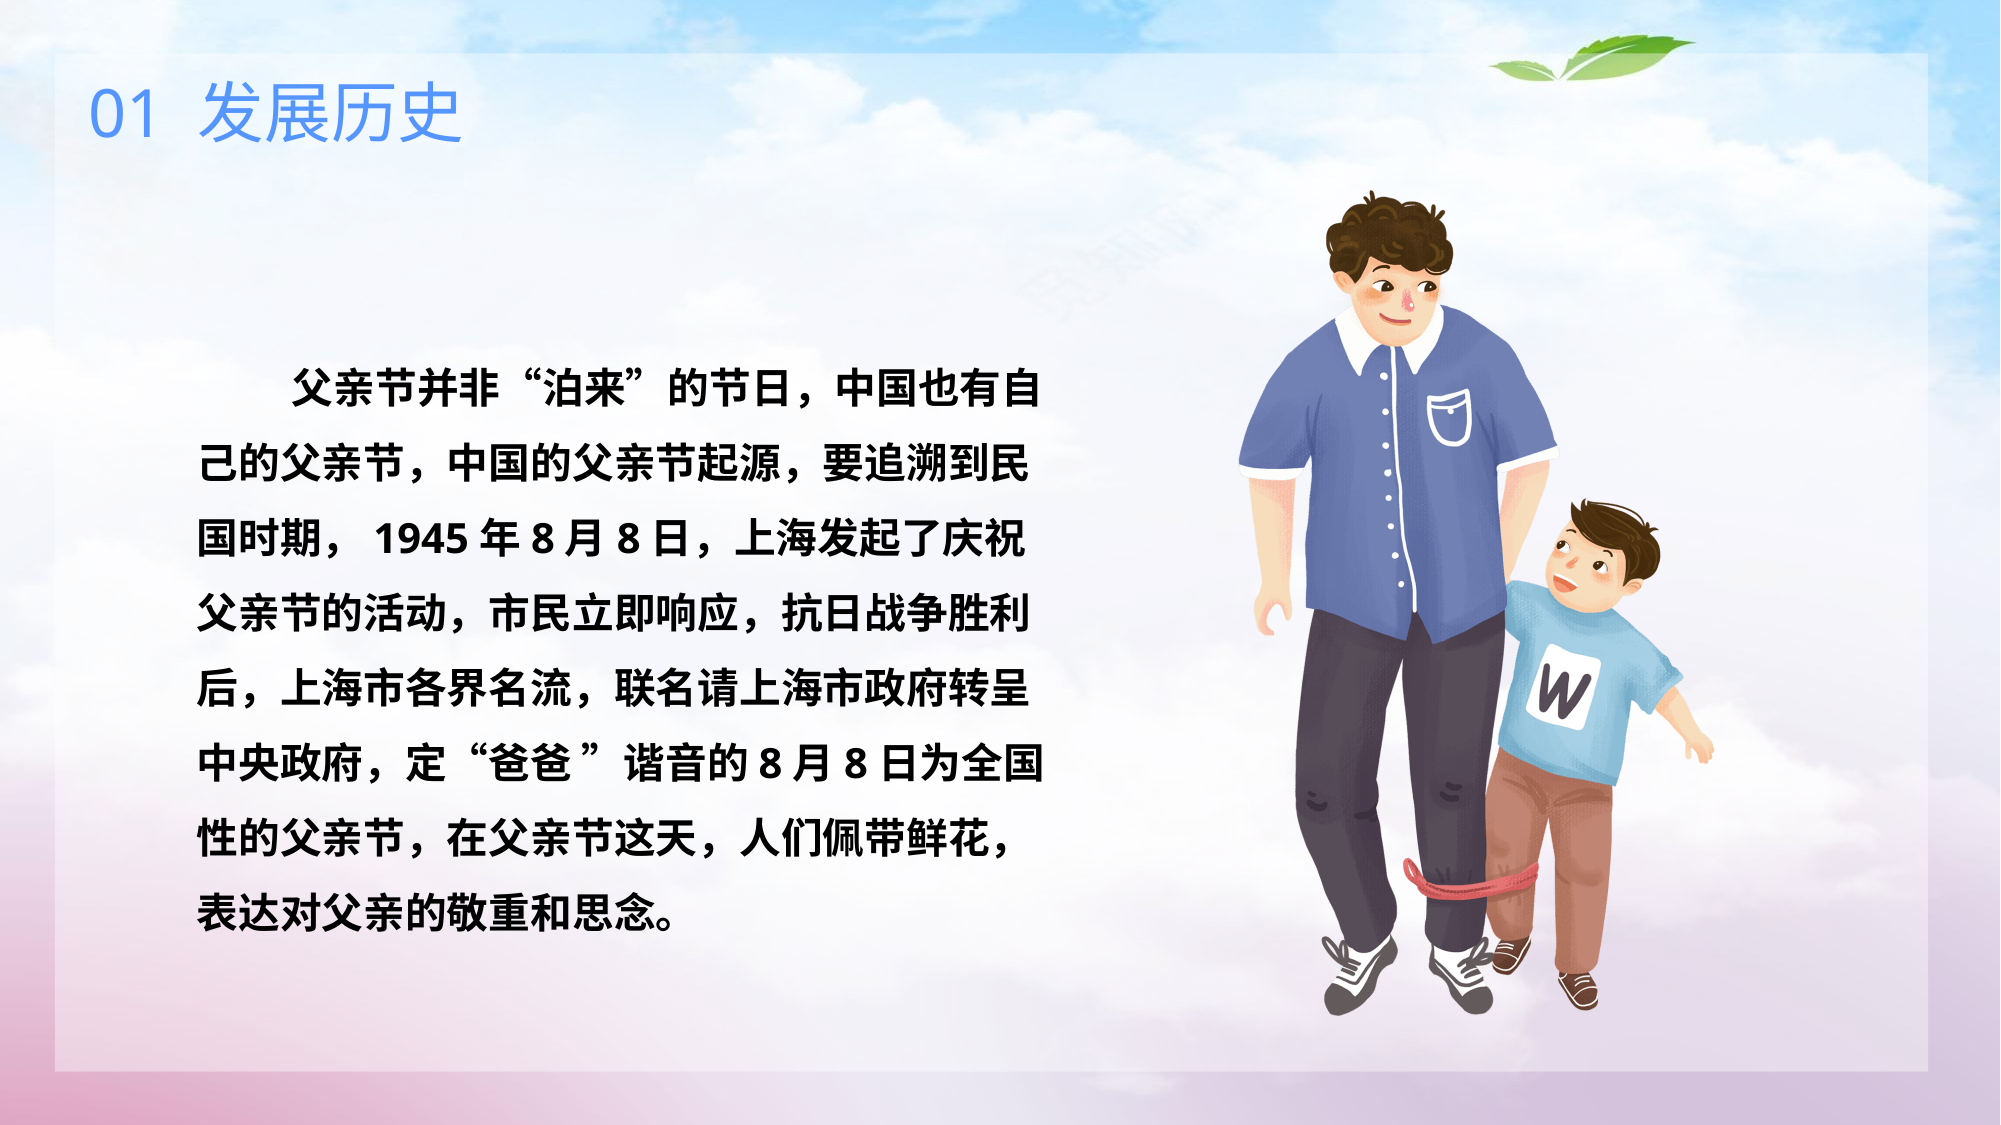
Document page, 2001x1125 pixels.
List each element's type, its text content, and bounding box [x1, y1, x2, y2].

text_box 父亲节并非“泊来”的节日，中国也有自己的父亲节，中国的父亲节起源，要追溯到民国时期，1945年8月8日，上海发起了庆祝父亲节的活动，市民立即响应，抗日战争胜利后，上海市各界名流，联名请上海市政府转呈中央政府，定“爸爸 ”谐音的8月8日为全国性的父亲节，在父亲节这天，人们佩带鲜花，表达对父亲的敬重和思念。 [181, 329, 982, 945]
text_box 01 发展历史 [73, 63, 480, 159]
picture [0, 0, 2001, 1125]
text_box [54, 52, 1929, 1073]
